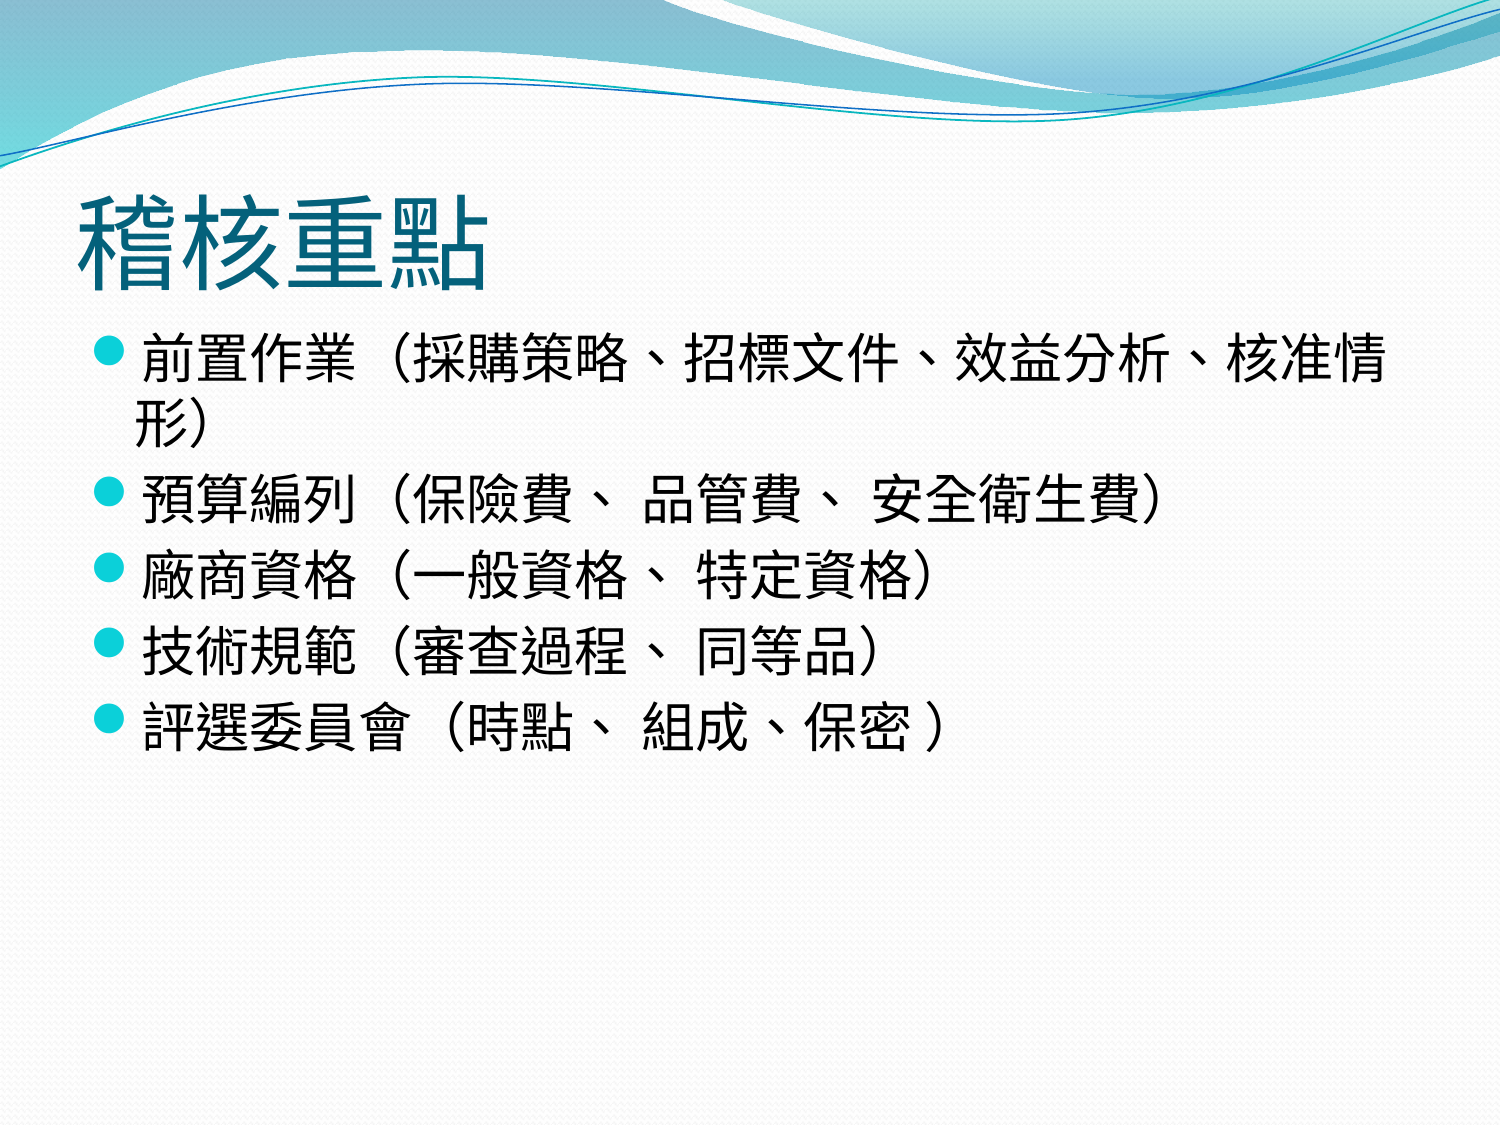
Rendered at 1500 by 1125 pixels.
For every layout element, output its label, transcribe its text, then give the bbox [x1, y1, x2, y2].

list 前置作業（採購策略、招標文件、效益分析、核准情形） 預算編列（保險費、 品管費、 安全衛生費） 廠商資格（一般資格、 特定資格） 技術規範（審查過程、 同等品） 評選委員會（時點、 組成、保密 ） [75, 317, 1425, 1038]
title 稽核重點 [75, 115, 1425, 303]
